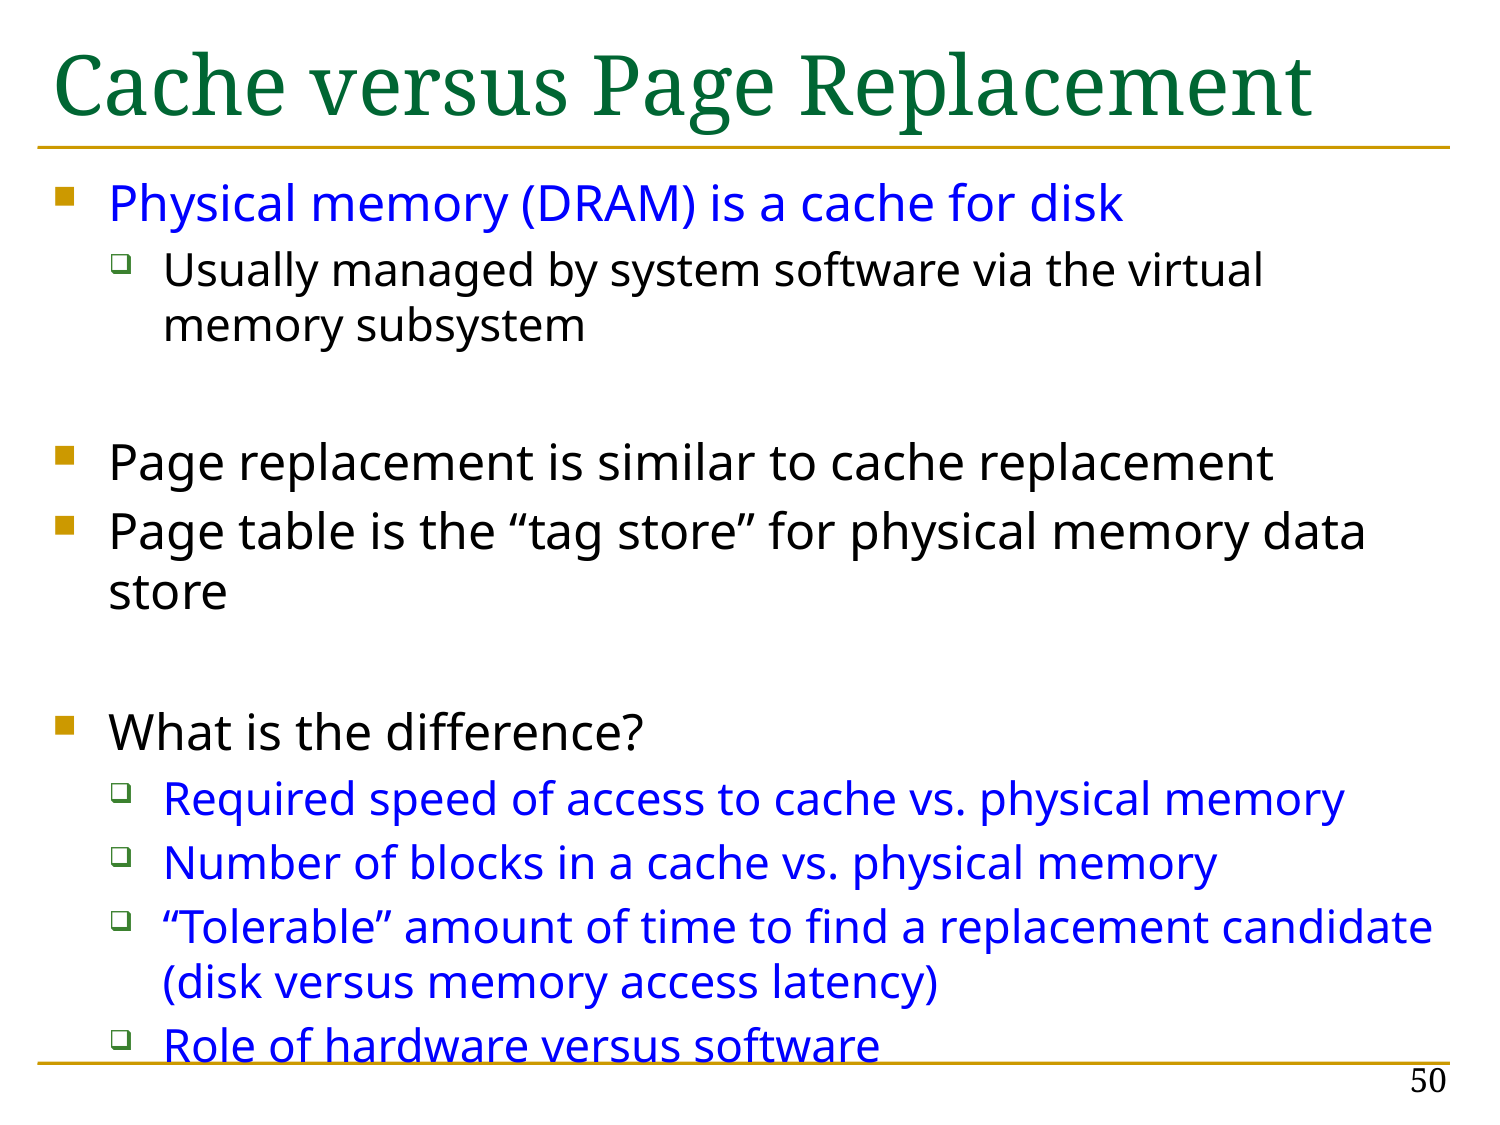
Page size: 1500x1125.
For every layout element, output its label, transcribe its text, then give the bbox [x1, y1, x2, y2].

title Cache versus Page Replacement [37, 24, 1500, 200]
slide_number 50 [1111, 1036, 1462, 1112]
list Physical memory (DRAM) is a cache for disk Usually managed by system software via the virtual memory subsystem Page replacement is similar to cache replacement Page table is the “tag store” for physical memory data store What is the difference? Required speed of access to cache vs. physical memory Number of blocks in a cache vs. physical memory “Tolerable” amount of time to find a replacement candidate (disk versus memory access latency) Role of hardware versus software [37, 163, 1450, 1016]
